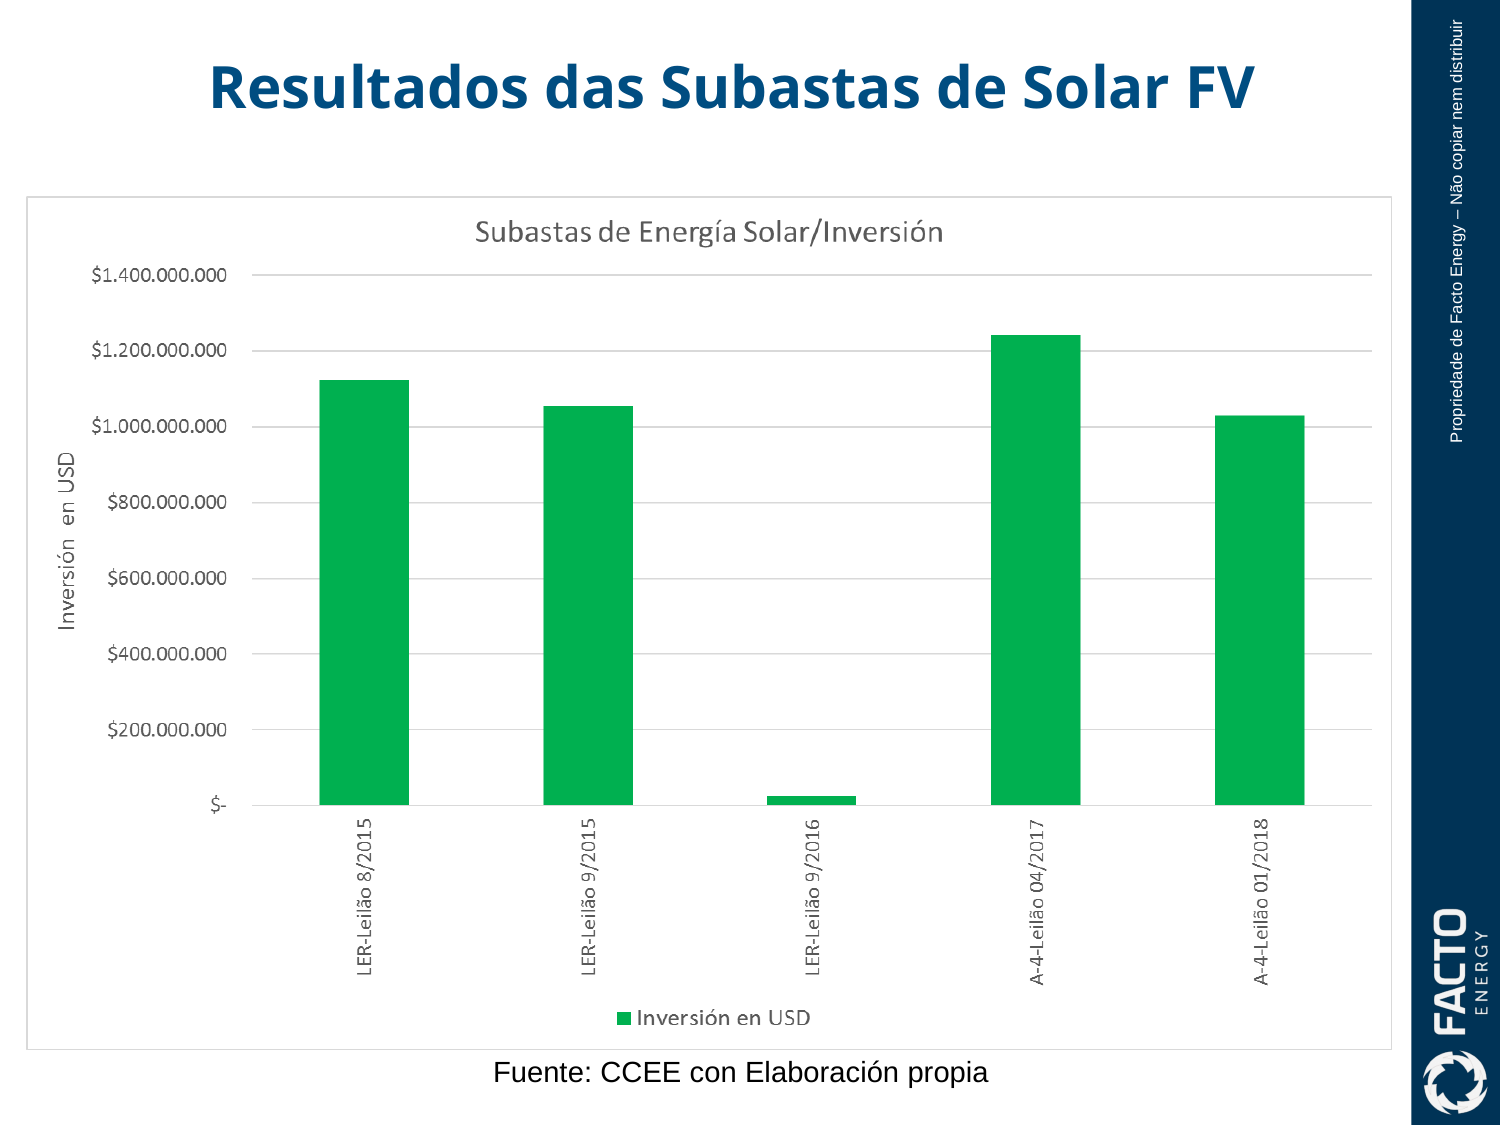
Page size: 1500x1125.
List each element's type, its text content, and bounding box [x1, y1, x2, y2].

text_box [1411, 0, 1500, 974]
picture [26, 196, 1500, 1118]
text_box Fuente: CCEE con Elaboración propia [478, 1058, 1022, 1096]
text_box Resultados das Subastas de Solar FV [66, 42, 1399, 128]
text_box Propriedade de Facto Energy – Não copiar nem distribuir [1437, 4, 1473, 458]
text_box [1411, 1055, 1500, 1125]
